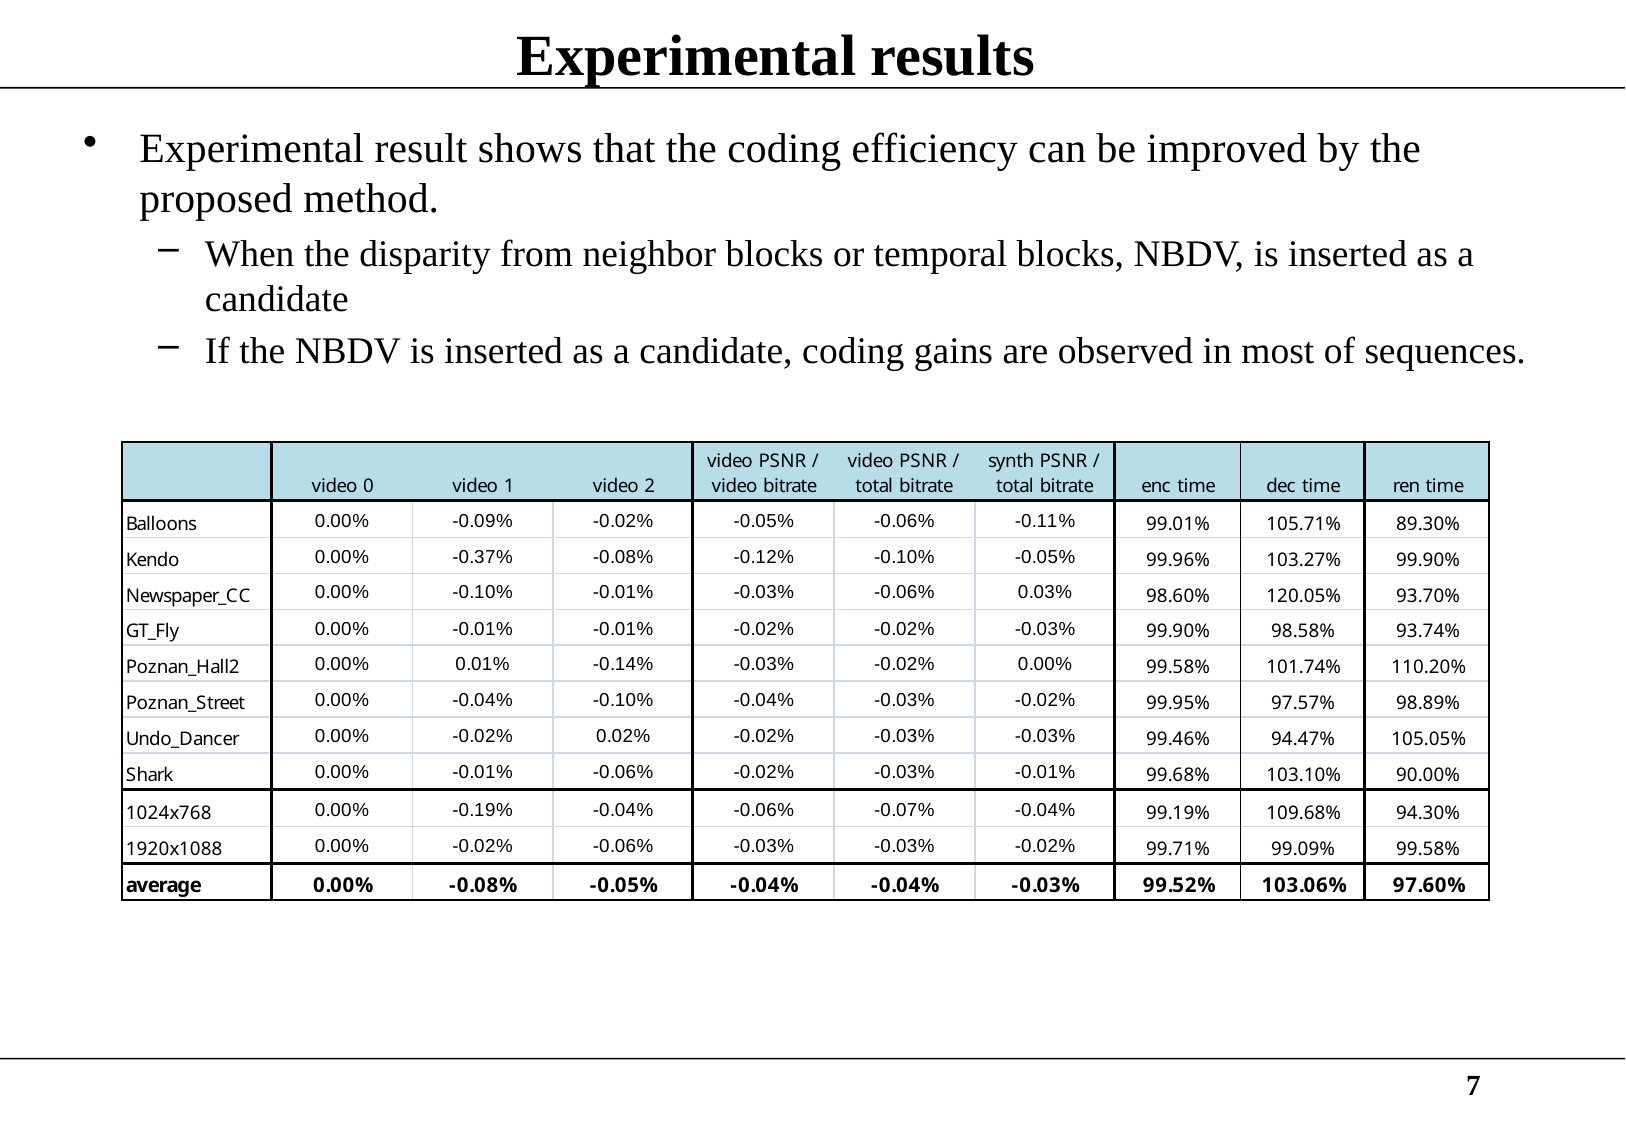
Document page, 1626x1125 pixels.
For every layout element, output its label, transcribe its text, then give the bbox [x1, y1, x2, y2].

list Experimental result shows that the coding efficiency can be improved by the proposed method. When the disparity from neighbor blocks or temporal blocks, NBDV, is inserted as a candidate If the NBDV is inserted as a candidate, coding gains are observed in most of sequences. [68, 113, 1544, 1005]
title Experimental results [68, 9, 1484, 94]
slide_number 7 [1403, 1058, 1544, 1106]
picture [120, 441, 1492, 903]
